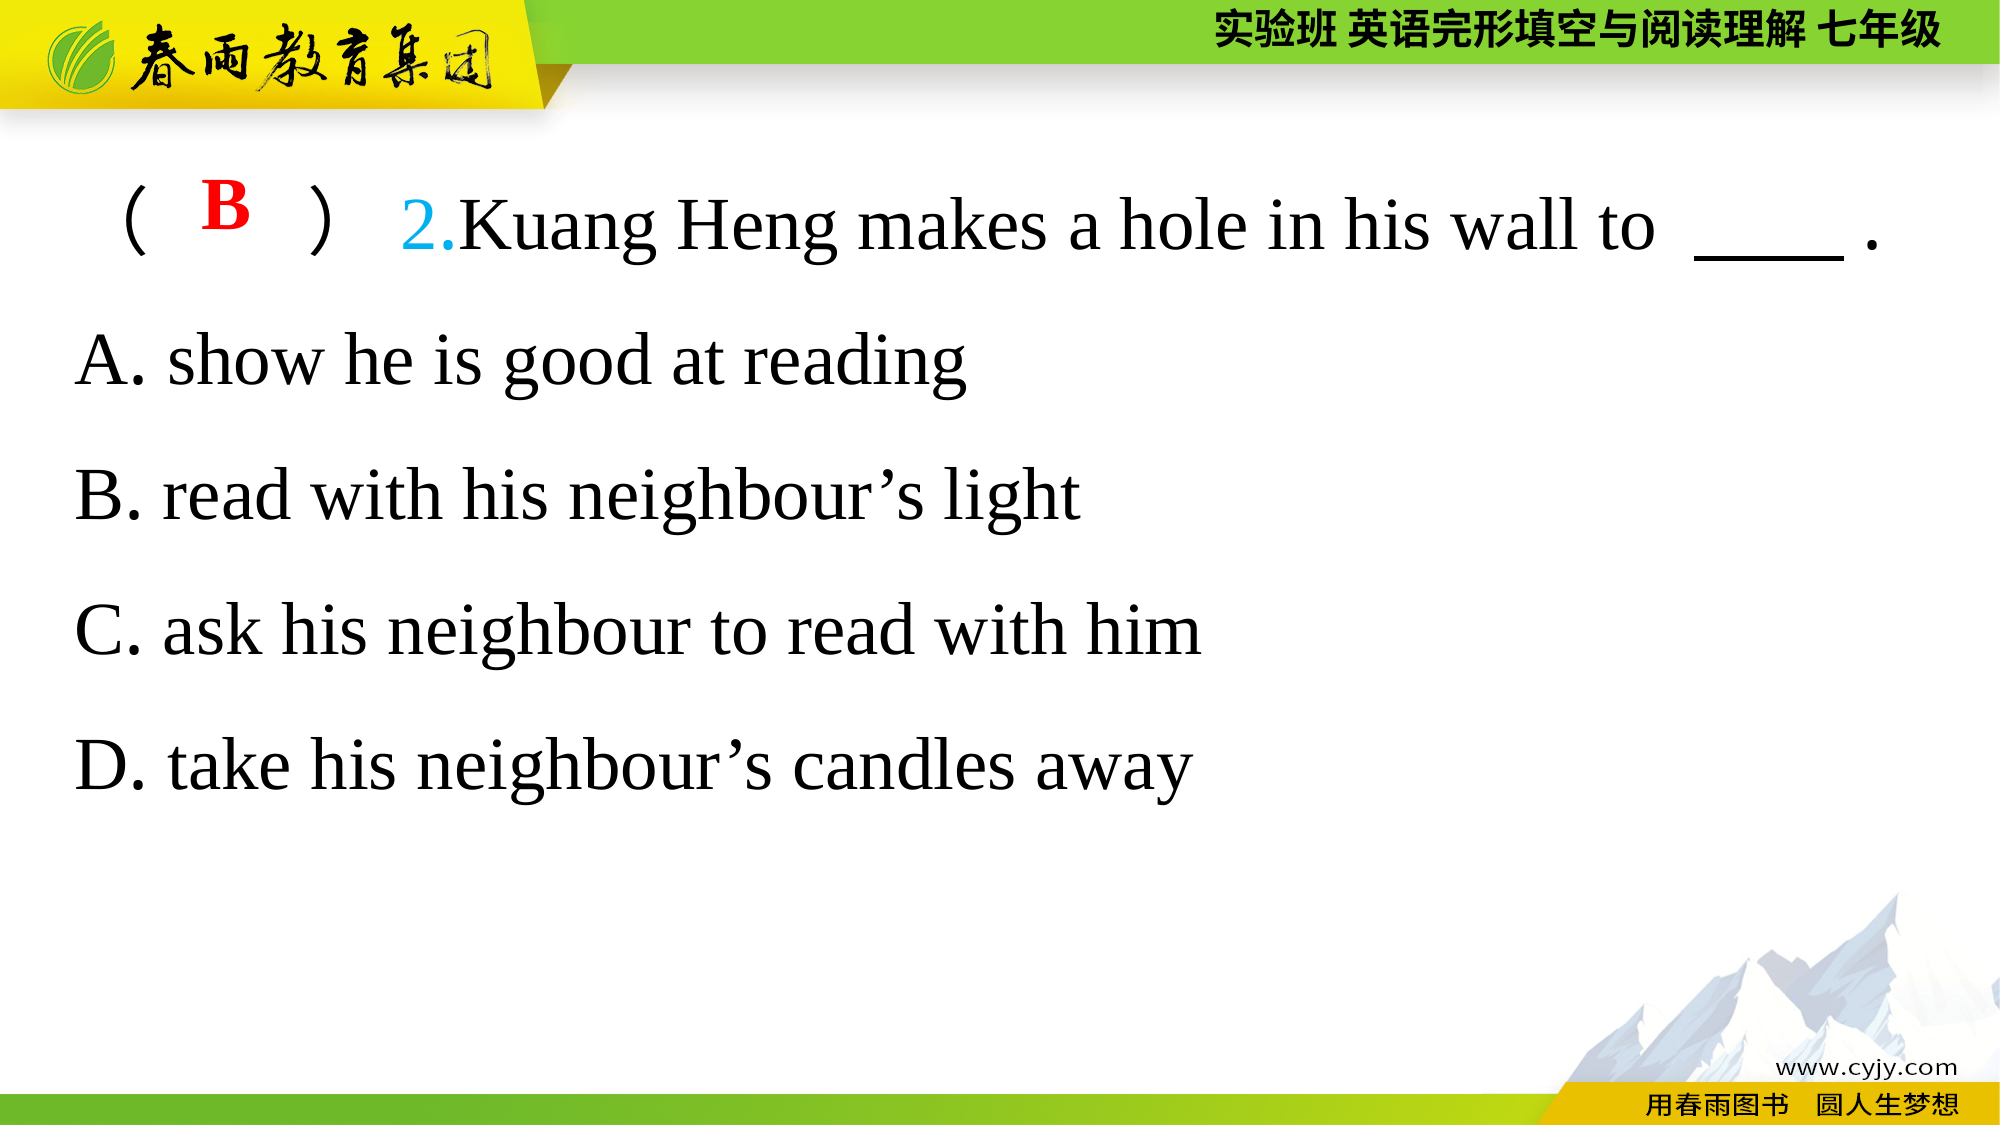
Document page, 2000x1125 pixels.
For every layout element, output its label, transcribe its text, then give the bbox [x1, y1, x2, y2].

picture [0, 0, 2000, 1125]
list （ ）2.Kuang Heng makes a hole in his wall to . A. show he is good at reading B. read with his neighbour’s light C. ask his neighbour to read with him D. take his neighbour’s candles away [59, 122, 1944, 820]
text_box B [186, 146, 267, 252]
